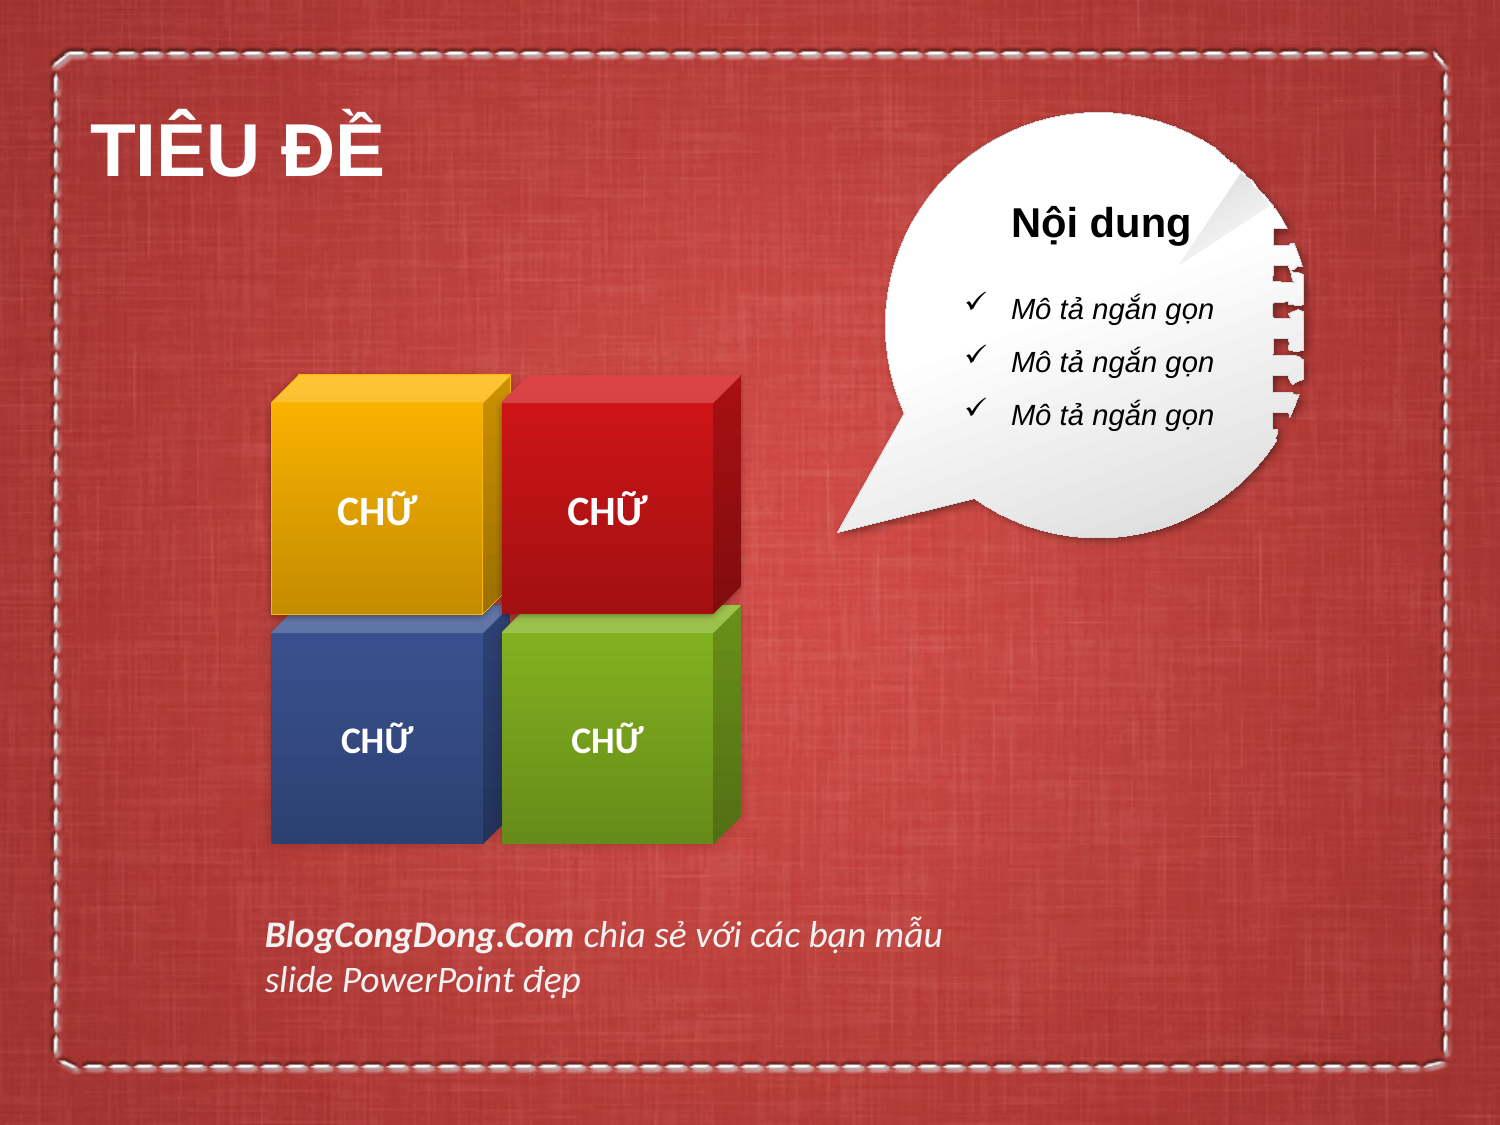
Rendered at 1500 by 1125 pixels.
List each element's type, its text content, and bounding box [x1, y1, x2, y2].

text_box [837, 112, 1305, 539]
picture [0, 0, 1500, 1125]
title TIÊU ĐỀ [75, 87, 1425, 205]
text_box BlogCongDong.Com chia sẻ với các bạn mẫu slide PowerPoint đẹp [249, 902, 961, 1008]
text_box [271, 374, 742, 845]
